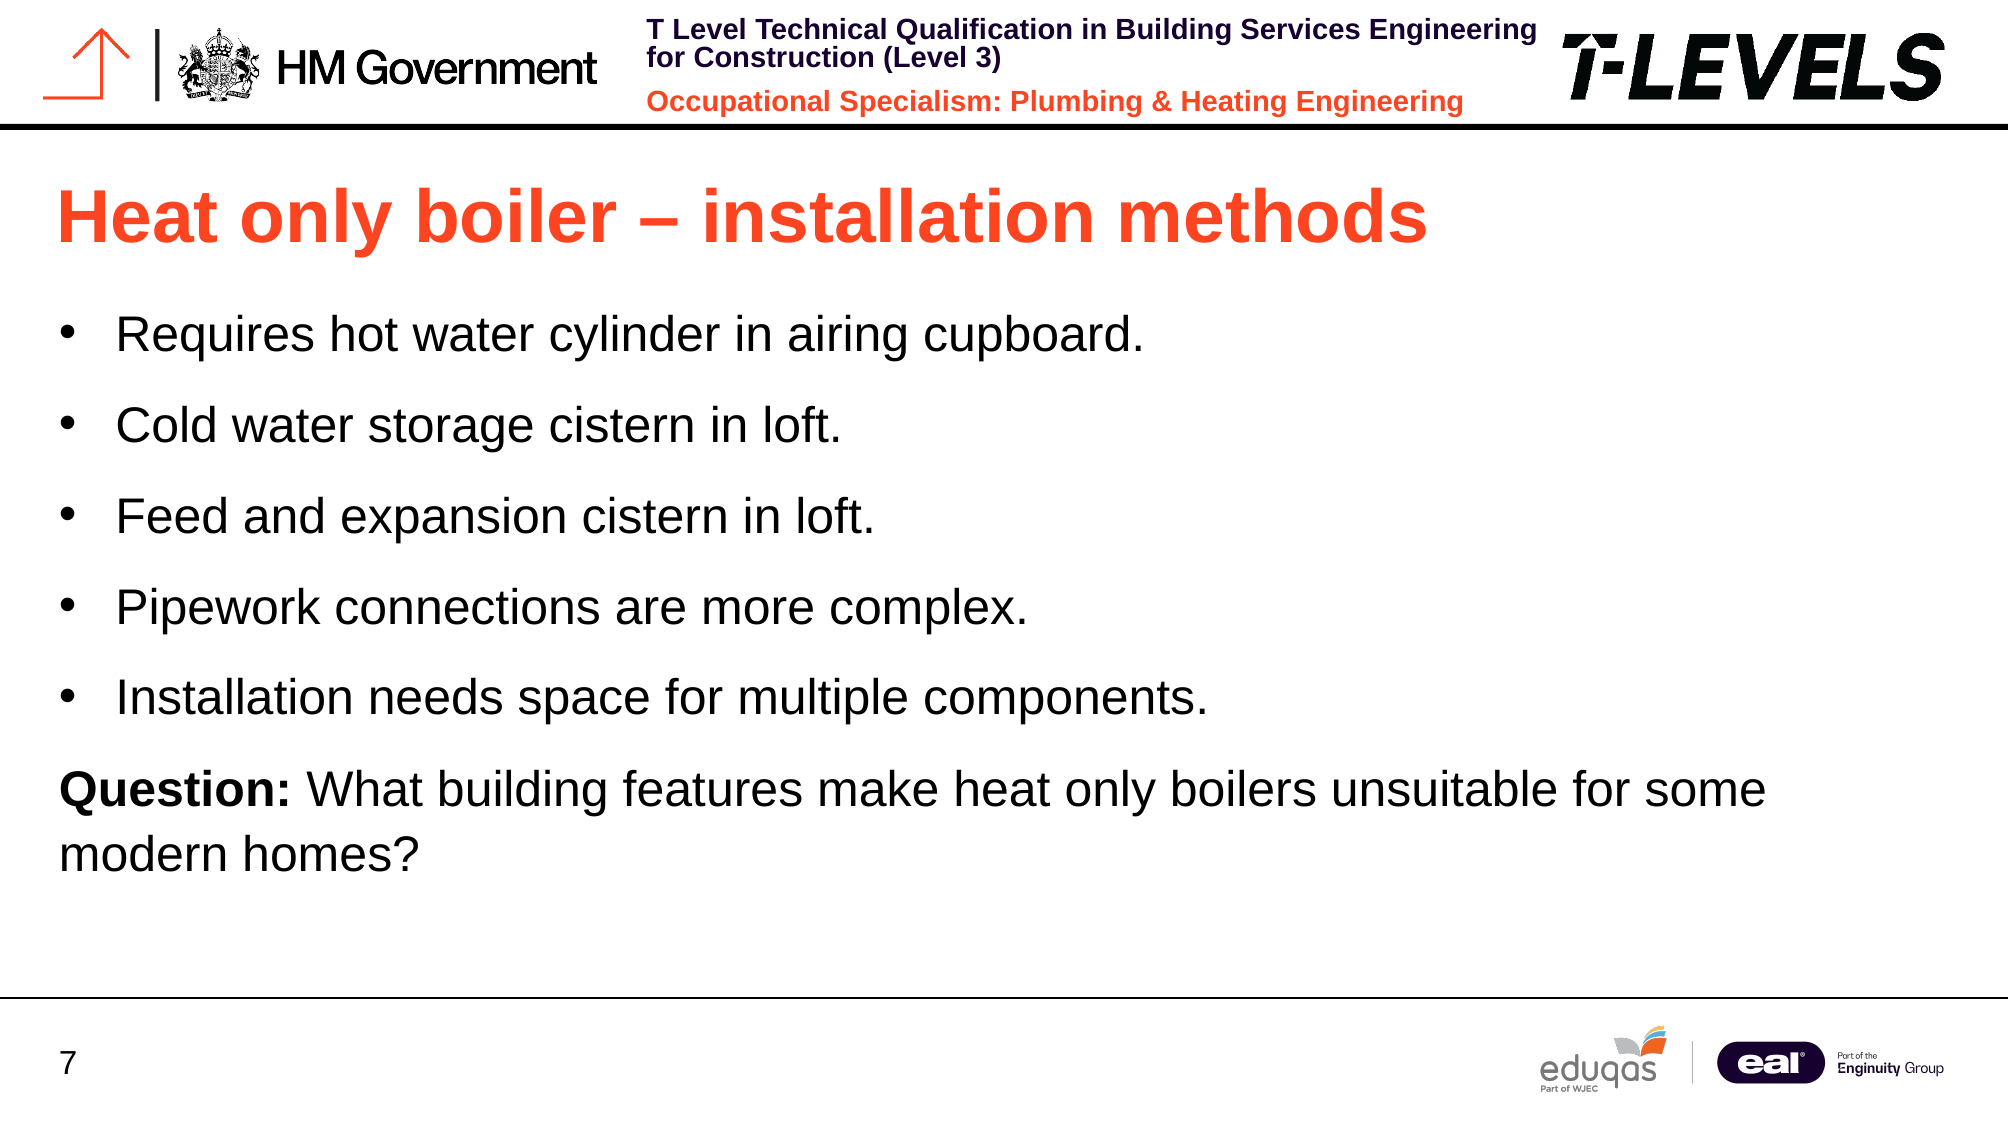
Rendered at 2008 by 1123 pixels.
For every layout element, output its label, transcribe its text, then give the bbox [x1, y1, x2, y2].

picture [1543, 25, 1964, 108]
picture [155, 28, 597, 102]
picture [38, 27, 136, 100]
picture [1535, 1021, 1949, 1097]
list Requires hot water cylinder in airing cupboard. Cold water storage cistern in loft. Feed and expansion cistern in loft. Pipework connections are more complex. Installation needs space for multiple components. Question: What building features make heat only boilers unsuitable for some modern homes? [59, 295, 1949, 975]
title Heat only boiler – installation methods [41, 111, 1949, 314]
